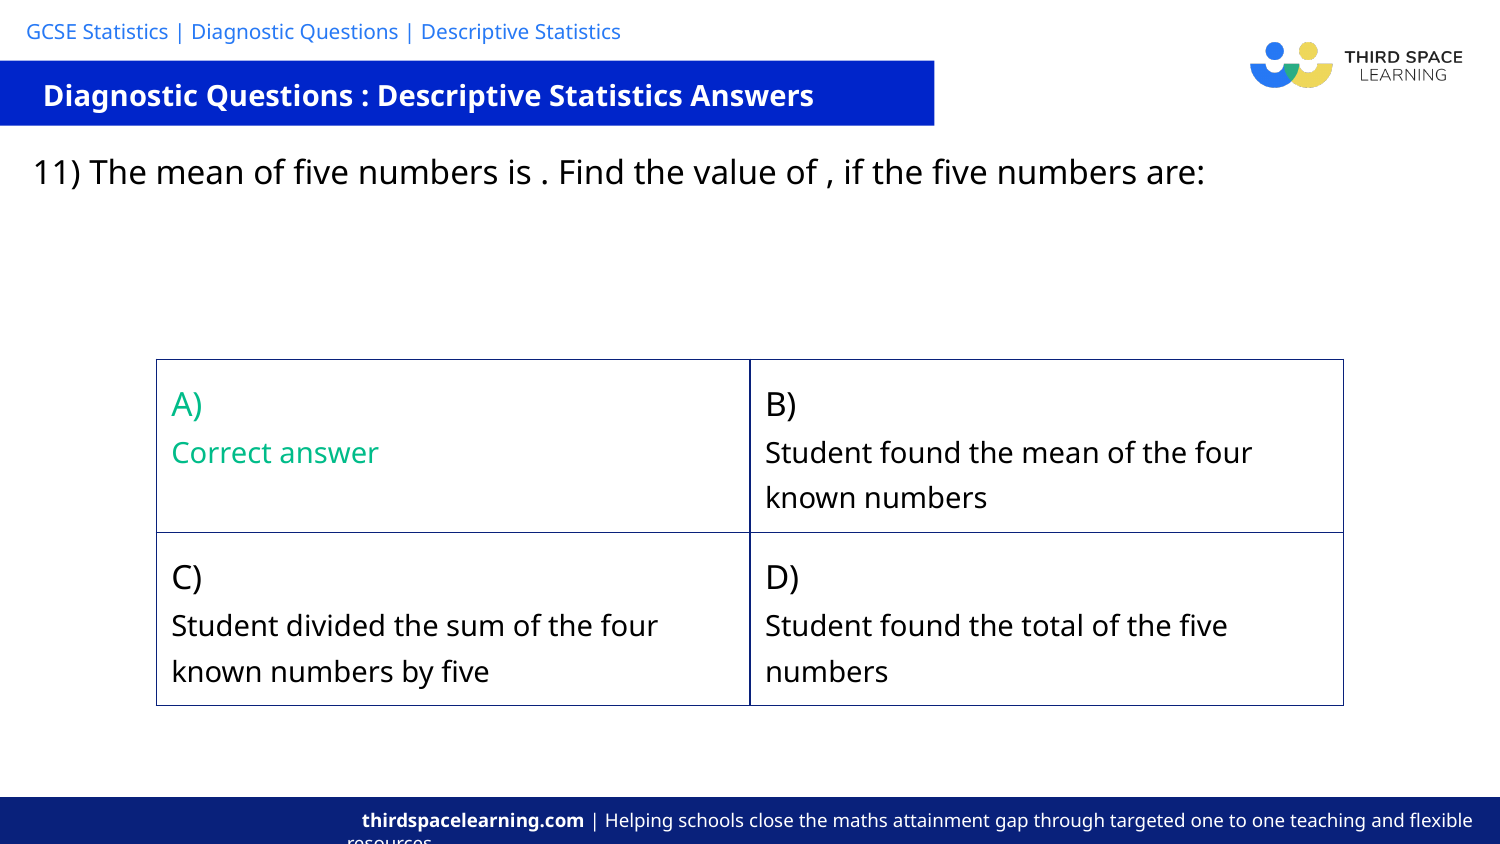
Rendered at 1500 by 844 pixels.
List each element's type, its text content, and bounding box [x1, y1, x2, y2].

picture [1250, 33, 1465, 99]
text_box Diagnostic Questions : Descriptive Statistics Answers [27, 61, 880, 127]
